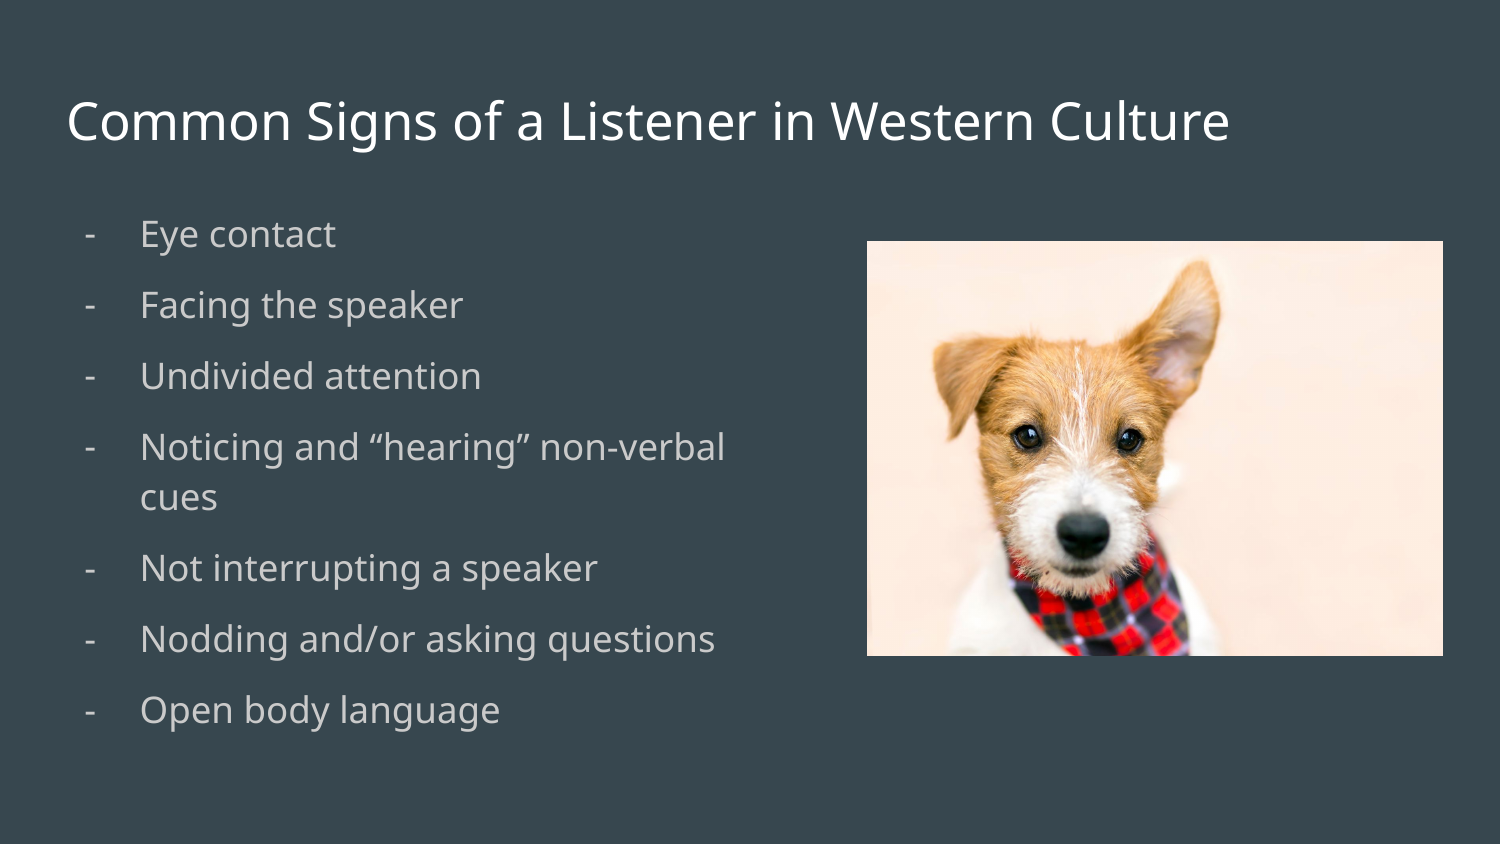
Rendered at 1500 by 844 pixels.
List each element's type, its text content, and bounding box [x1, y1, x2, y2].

title Common Signs of a Listener in Western Culture [51, 72, 1449, 167]
picture [867, 241, 1443, 656]
list Eye contact Facing the speaker Undivided attention Noticing and “hearing” non-verbal cues Not interrupting a speaker Nodding and/or asking questions Open body language [51, 189, 820, 750]
